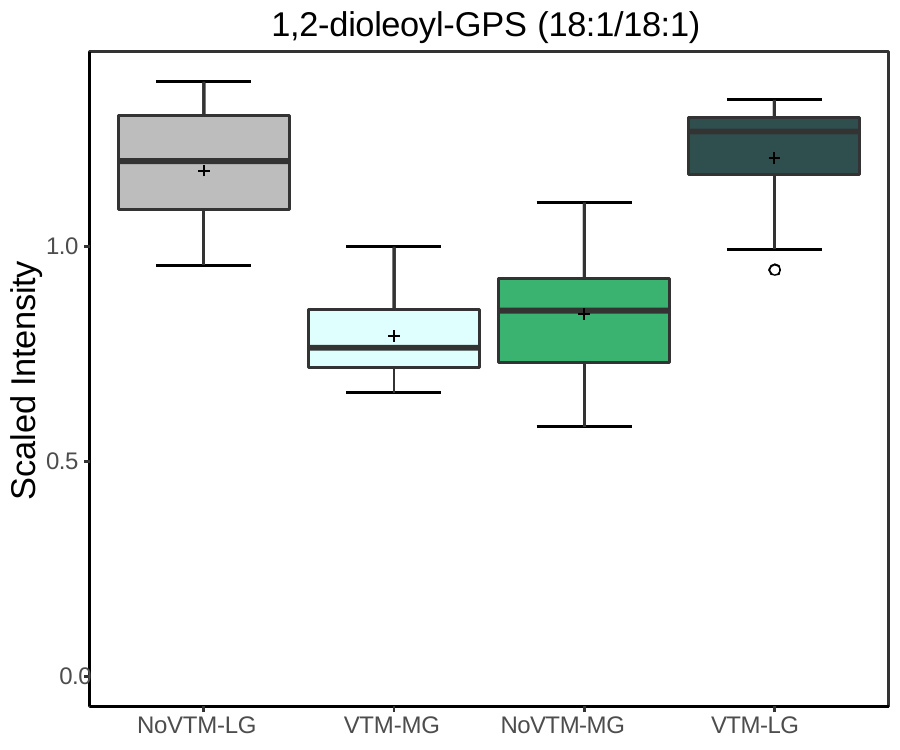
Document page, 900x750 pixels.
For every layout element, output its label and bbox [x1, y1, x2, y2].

footer [57, 661, 95, 750]
text_box [1, 228, 82, 503]
text_box [269, 0, 709, 44]
text_box [83, 50, 891, 738]
slide_number [134, 713, 270, 750]
